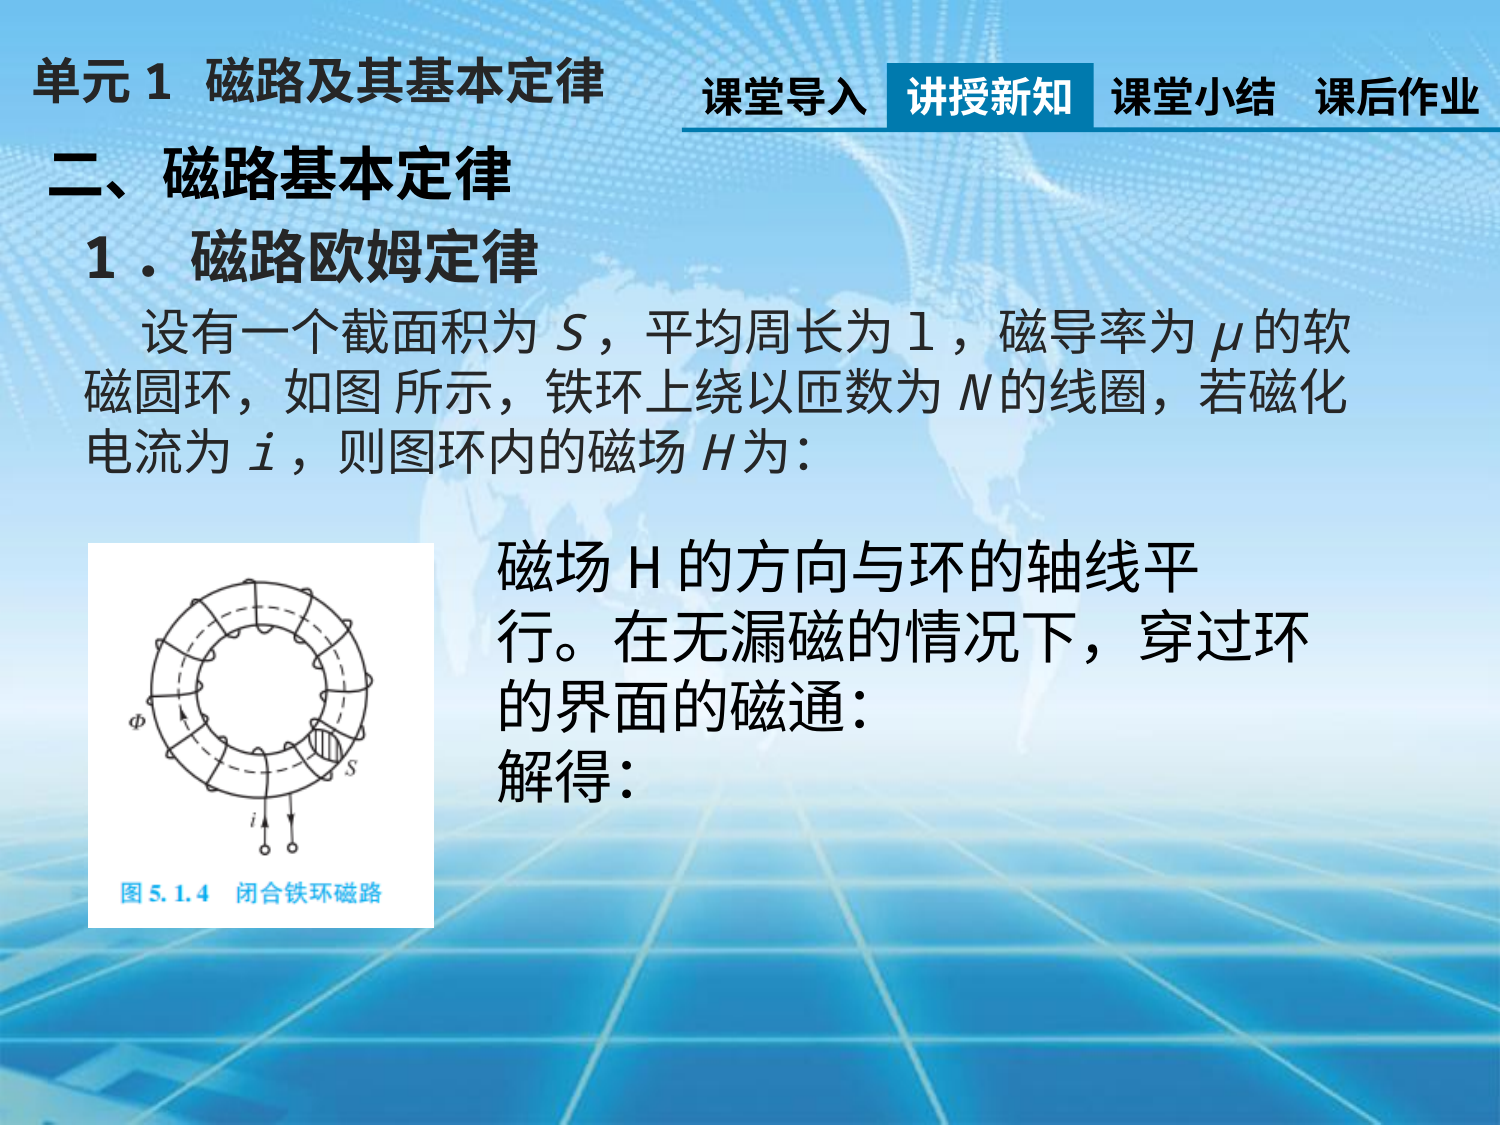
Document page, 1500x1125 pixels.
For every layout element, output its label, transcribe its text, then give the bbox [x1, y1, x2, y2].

text_box 二、磁路基本定律 [31, 130, 586, 219]
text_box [16, 41, 1500, 130]
picture [0, 0, 1500, 1125]
